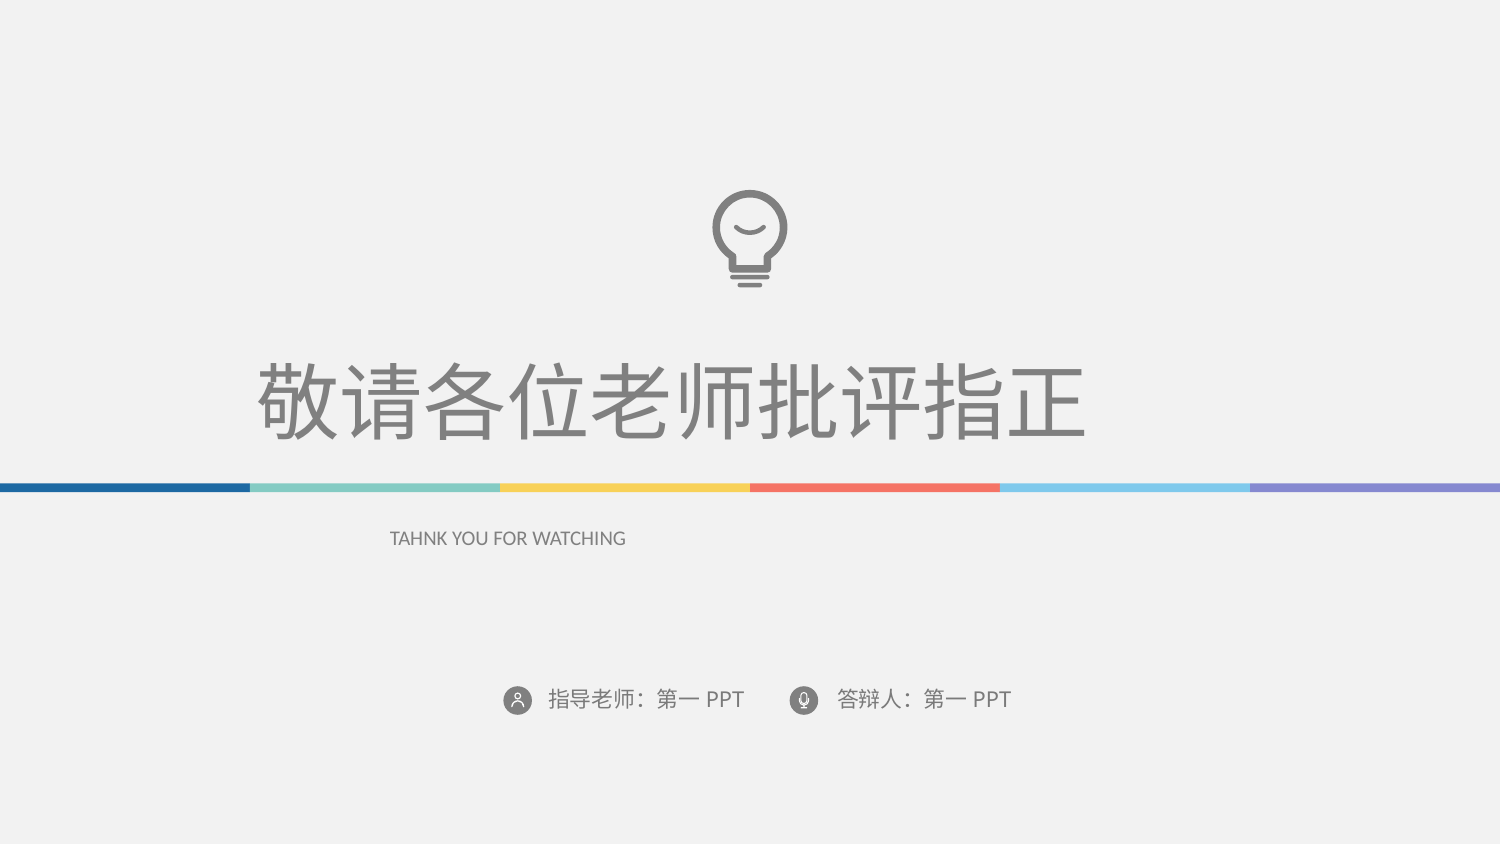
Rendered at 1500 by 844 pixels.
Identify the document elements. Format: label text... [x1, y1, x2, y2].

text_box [503, 685, 533, 716]
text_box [0, 483, 1500, 493]
text_box [730, 274, 770, 280]
text_box [737, 282, 763, 288]
text_box [712, 189, 788, 273]
text_box 答辩人：第一PPT [822, 677, 1026, 719]
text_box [789, 685, 819, 716]
text_box 指导老师：第一PPT [533, 677, 760, 719]
text_box 敬请各位老师批评指正 [242, 342, 1258, 458]
text_box TAHNK YOU FOR WATCHING [374, 517, 1126, 558]
